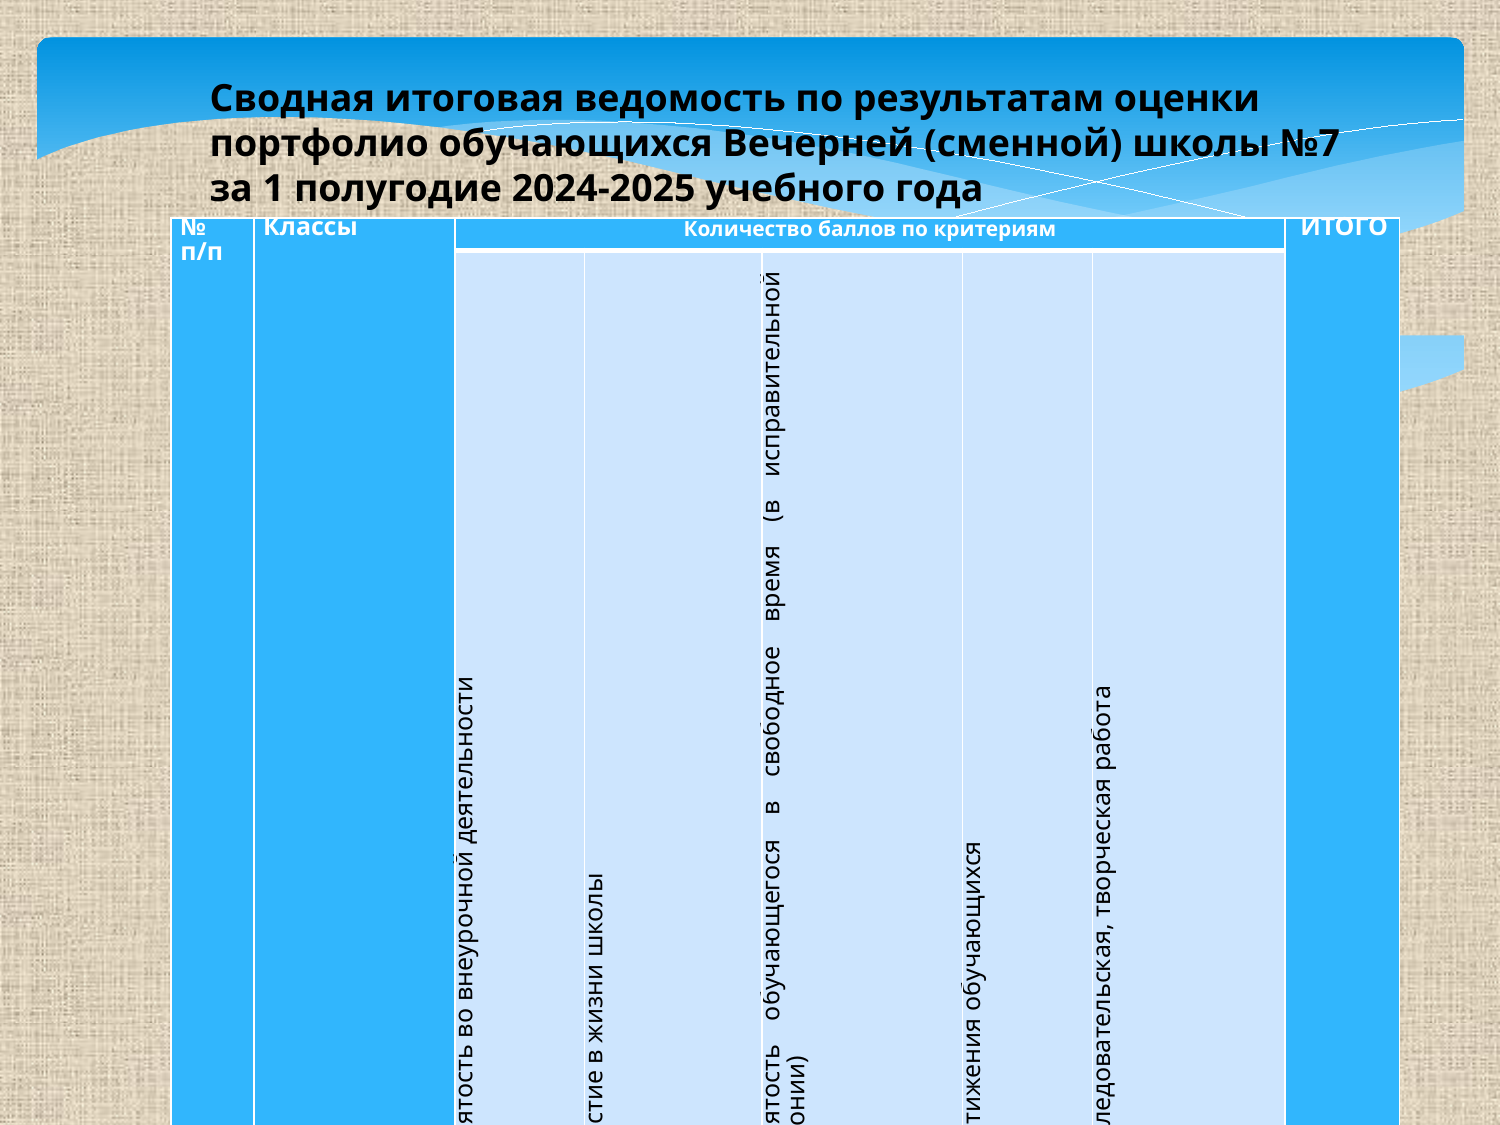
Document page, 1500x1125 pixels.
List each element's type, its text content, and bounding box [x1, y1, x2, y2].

picture [0, 0, 1500, 1125]
table_cell Занятость во внеурочной деятельности [456, 253, 584, 1125]
table_cell Достижения обучающихся [963, 253, 1092, 1125]
table_header ИТОГО [1286, 219, 1399, 1125]
table_cell Участие в жизни школы [585, 253, 761, 1125]
table_header Классы [255, 219, 454, 1125]
table_cell Исследовательская, творческая работа [1093, 253, 1284, 1125]
table_header Количество баллов по критериям [456, 219, 1284, 248]
table_cell Занятость обучающегося в свободное время (в исправительной колонии) [763, 253, 962, 1125]
text_box Сводная итоговая ведомость по результатам оценки портфолио обучающихся Вечерней (сменной) школы №7 за 1 полугодие 2024-2025 учебного года [194, 66, 1365, 217]
table_header № п/п [172, 219, 253, 1125]
